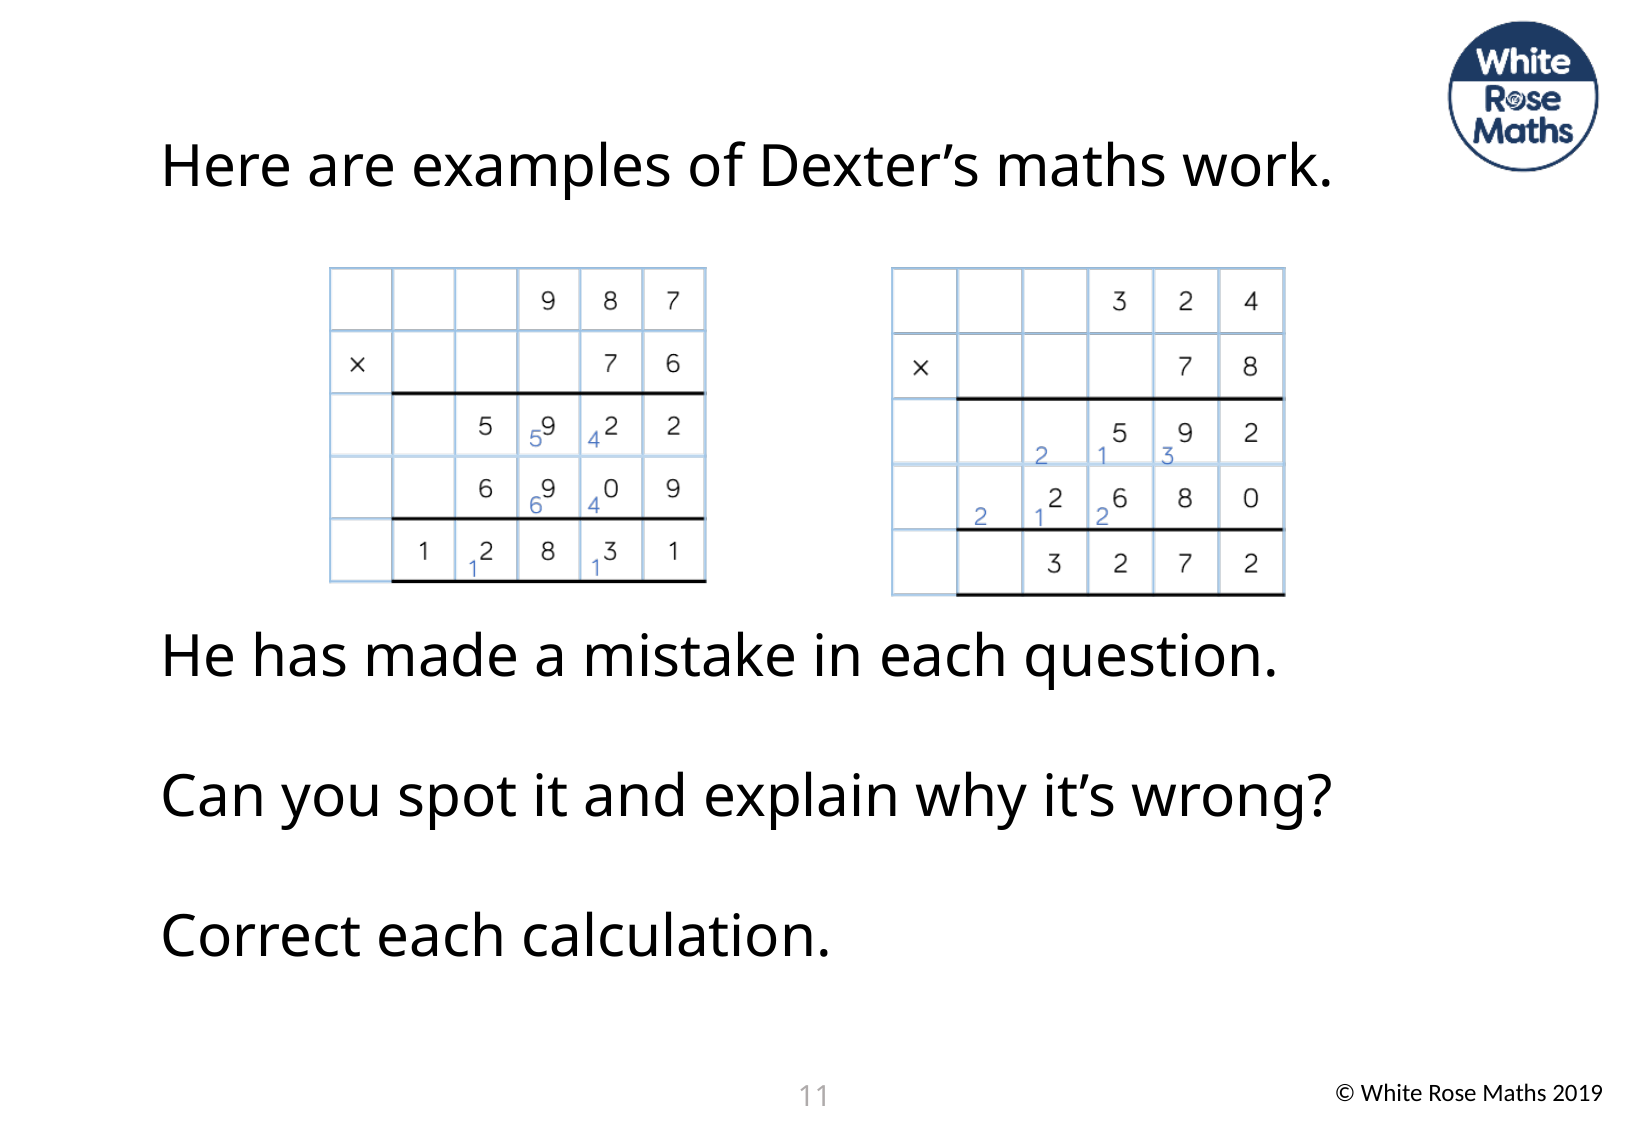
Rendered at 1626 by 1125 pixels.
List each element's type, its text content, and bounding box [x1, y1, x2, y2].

slide_number 11 [776, 1069, 854, 1125]
picture [1444, 17, 1602, 175]
picture [329, 266, 709, 598]
picture [891, 266, 1288, 598]
text_box Here are examples of Dexter’s maths work. He has made a mistake in each question. Can you spot it and explain why it’s wrong? Correct each calculation. [145, 120, 1468, 976]
